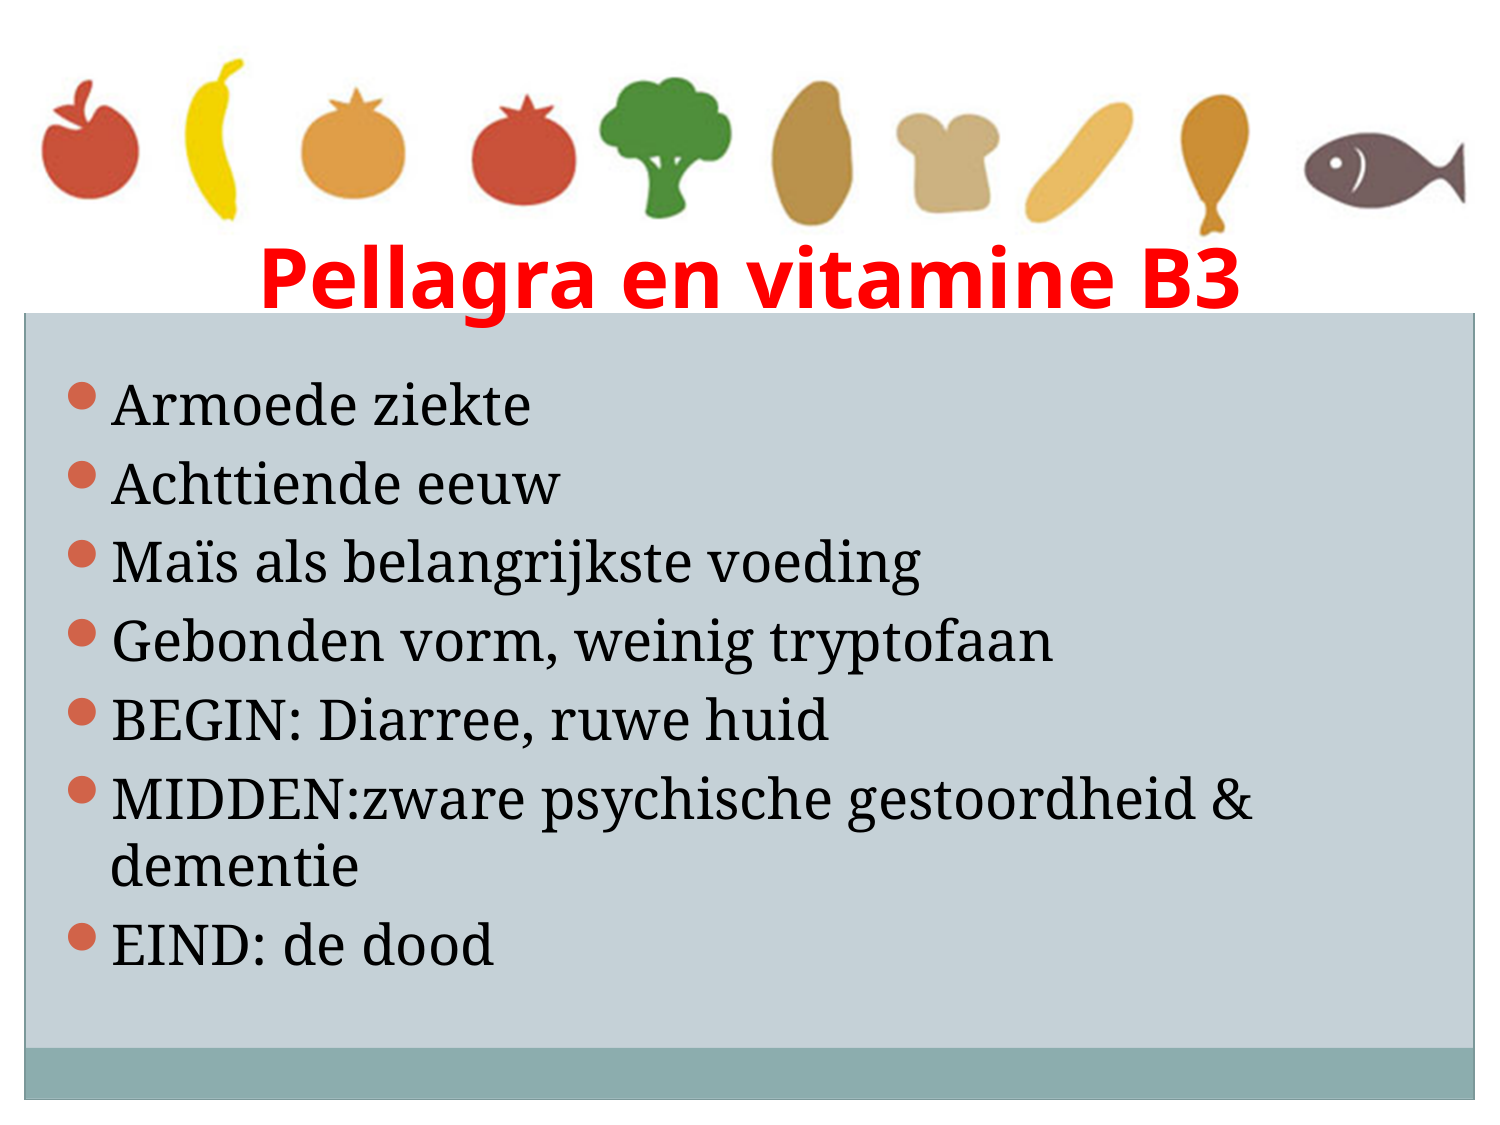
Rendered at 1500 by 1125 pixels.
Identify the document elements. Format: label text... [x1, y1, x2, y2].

title Pellagra en vitamine B3 [49, 323, 1450, 333]
list Armoede ziekte Achttiende eeuw Maïs als belangrijkste voeding Gebonden vorm, weinig tryptofaan BEGIN: Diarree, ruwe huid MIDDEN:zware psychische gestoordheid & dementie EIND: de dood [49, 361, 1447, 1001]
picture [0, 0, 1500, 314]
